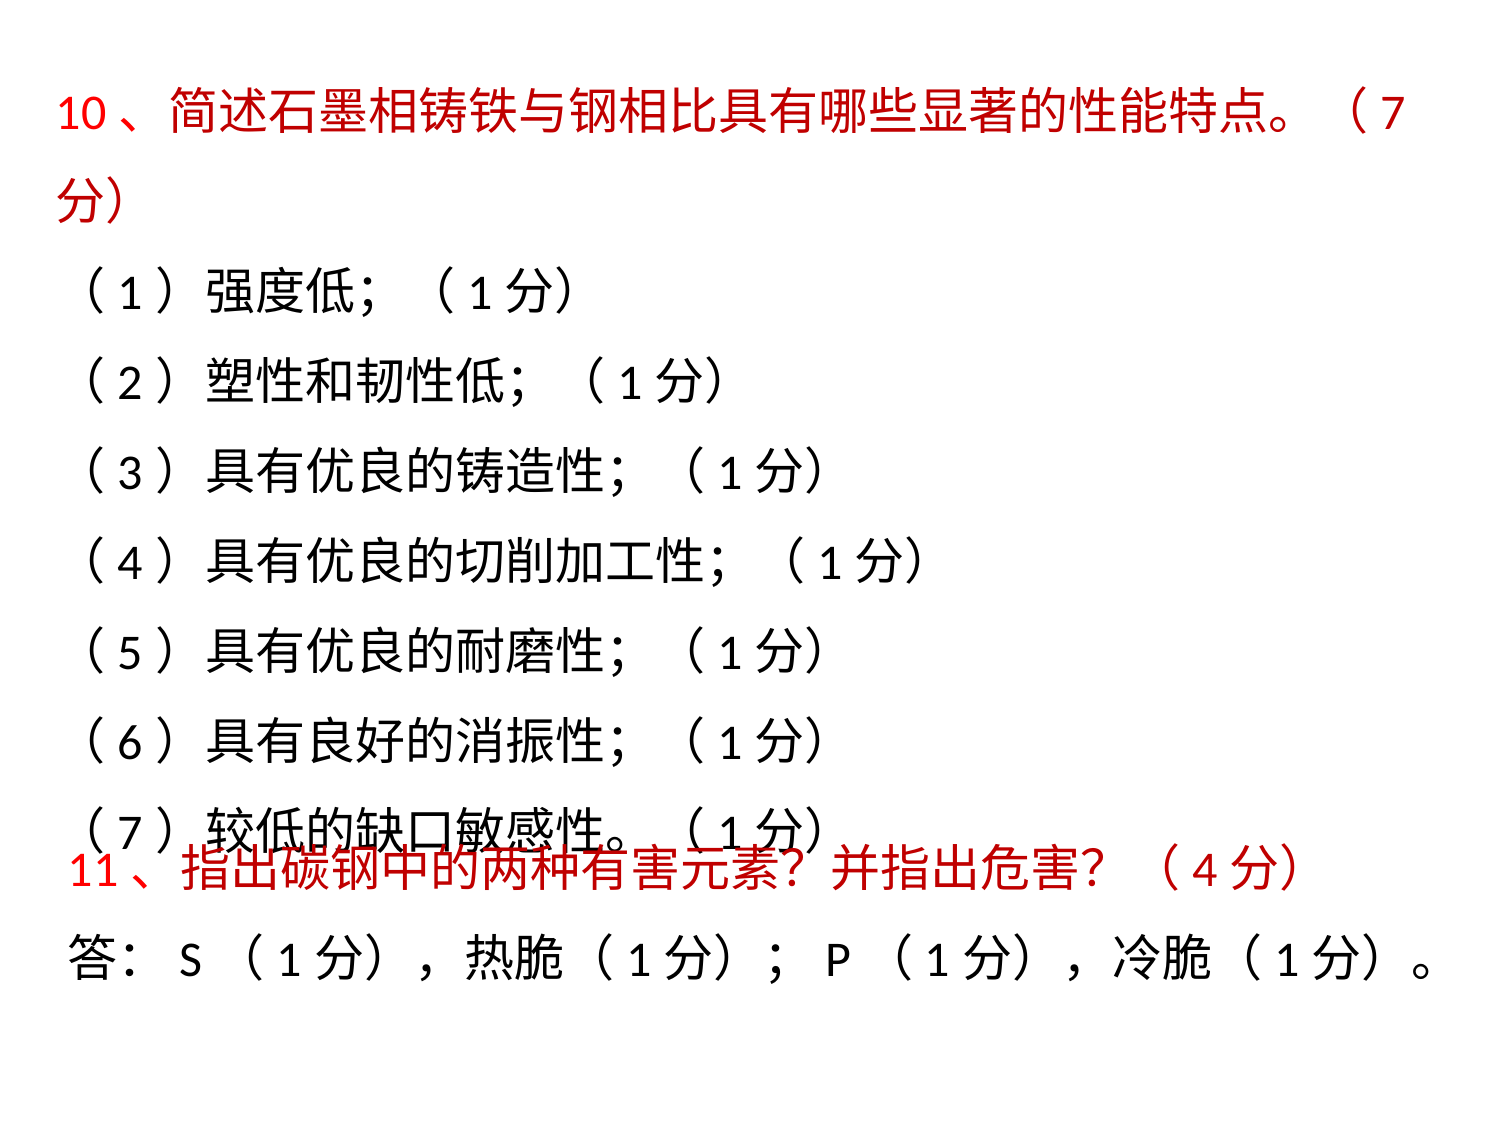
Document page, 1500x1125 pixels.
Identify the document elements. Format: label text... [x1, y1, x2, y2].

text_box 11、指出碳钢中的两种有害元素？并指出危害？（4分） 答：S（1分），热脆（1分）；P（1分），冷脆（1分）。 [53, 798, 1447, 1039]
text_box 10、简述石墨相铸铁与钢相比具有哪些显著的性能特点。（7分） （1）强度低；（1分） （2）塑性和韧性低；（1分） （3）具有优良的铸造性；（1分） （4）具有优良的切削加工性；（1分） （5）具有优良的耐磨性；（1分） （6）具有良好的消振性；（1分） （7）较低的缺口敏感性。（1分） [41, 42, 1459, 868]
